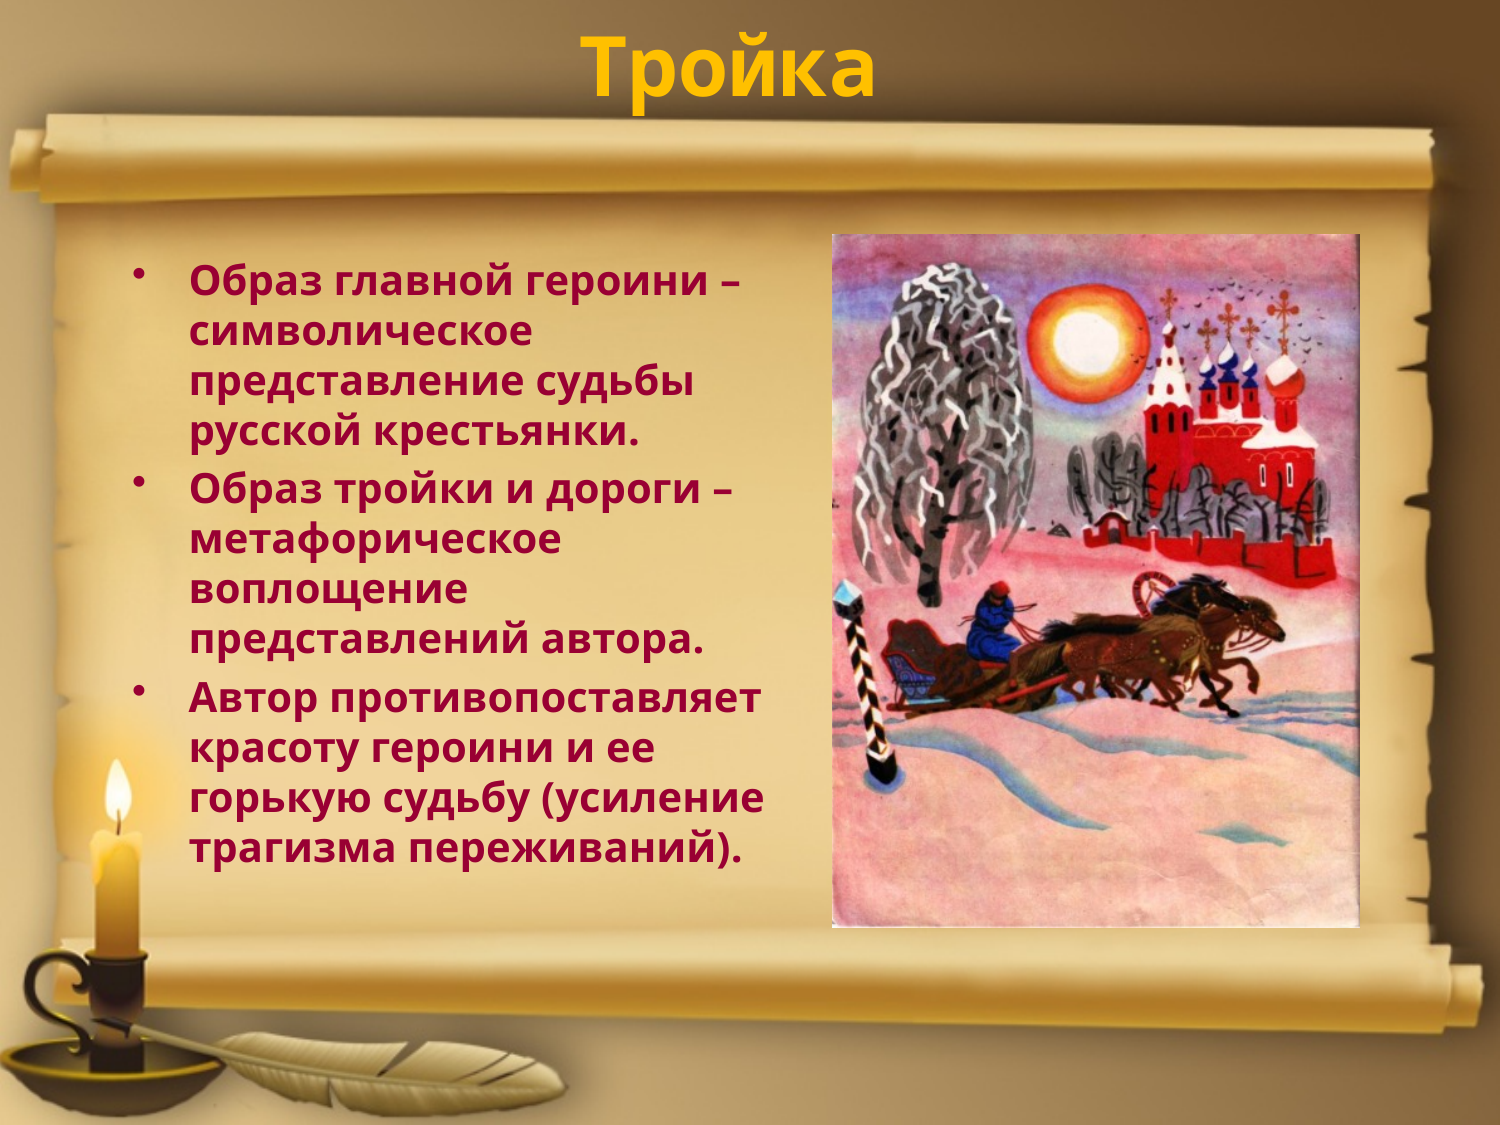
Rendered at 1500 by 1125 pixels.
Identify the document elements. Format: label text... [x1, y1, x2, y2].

picture [0, 0, 1500, 1125]
title Тройка [74, 0, 1426, 126]
list Образ главной героини – символическое представление судьбы русской крестьянки. Образ тройки и дороги – метафорическое воплощение представлений автора. Автор противопоставляет красоту героини и ее горькую судьбу (усиление трагизма переживаний). [116, 245, 786, 1006]
